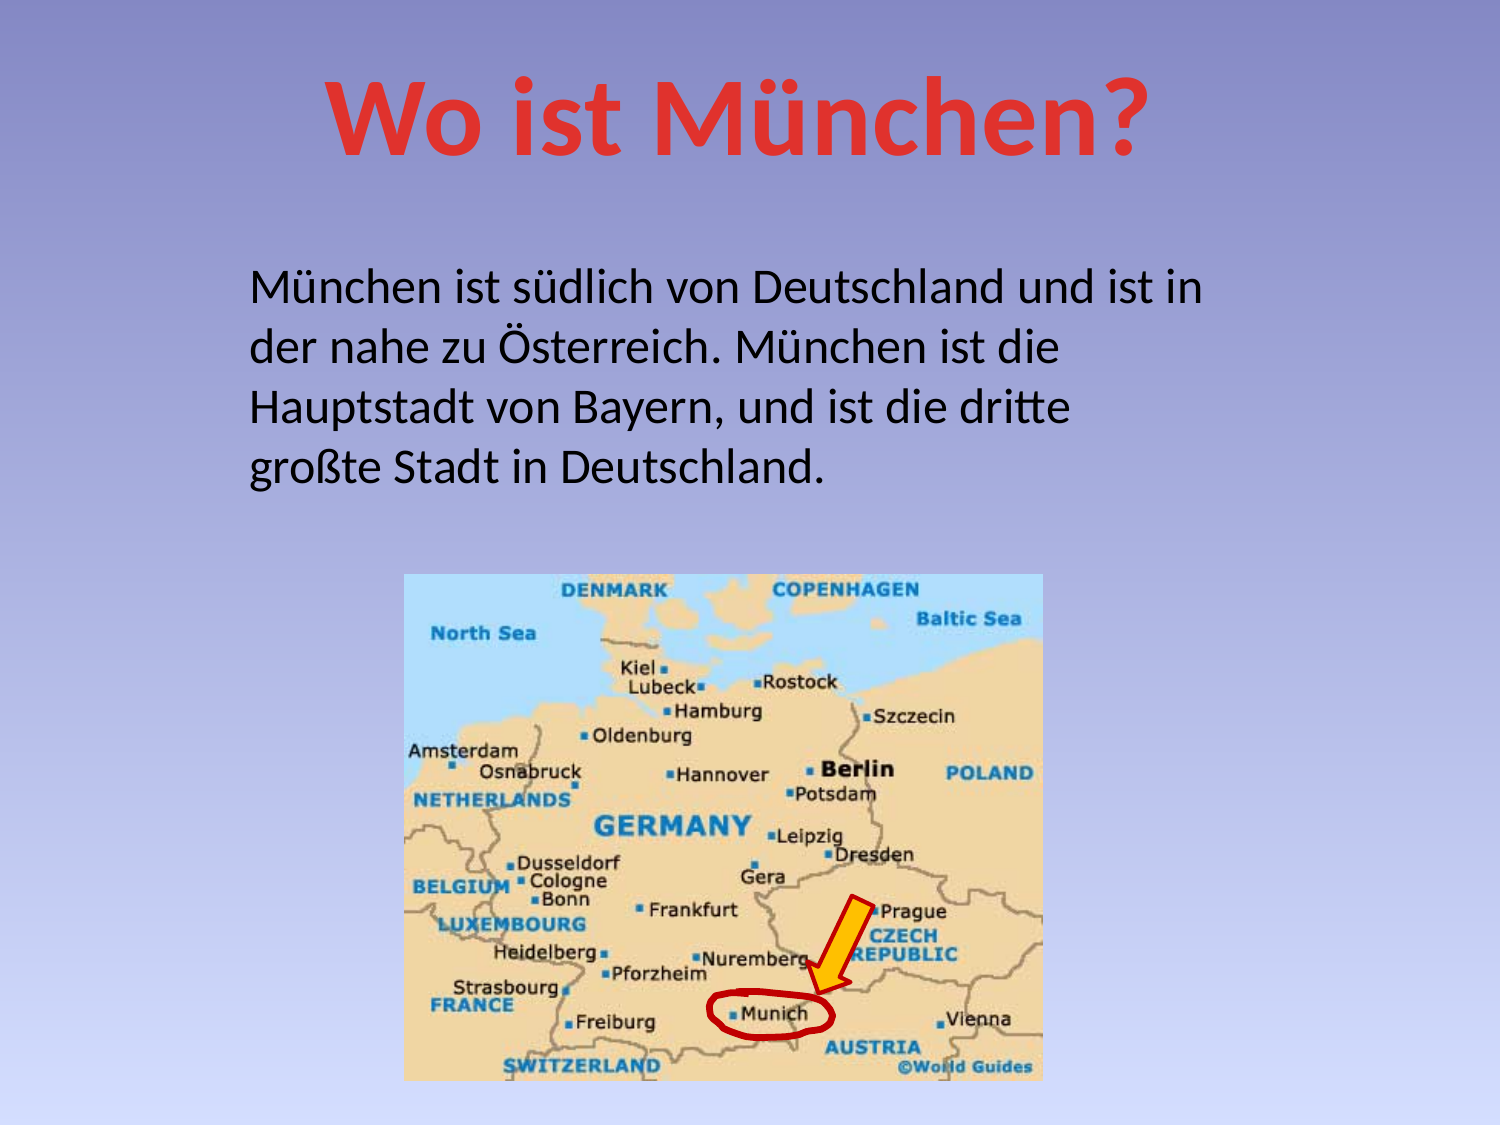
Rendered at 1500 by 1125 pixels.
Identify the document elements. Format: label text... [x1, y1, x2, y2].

picture [404, 573, 1044, 1081]
text_box München ist südlich von Deutschland und ist in der nahe zu Österreich. München ist die Hauptstadt von Bayern, und ist die dritte großte Stadt in Deutschland. [234, 246, 1231, 501]
text_box Wo ist München? [309, 35, 1169, 186]
